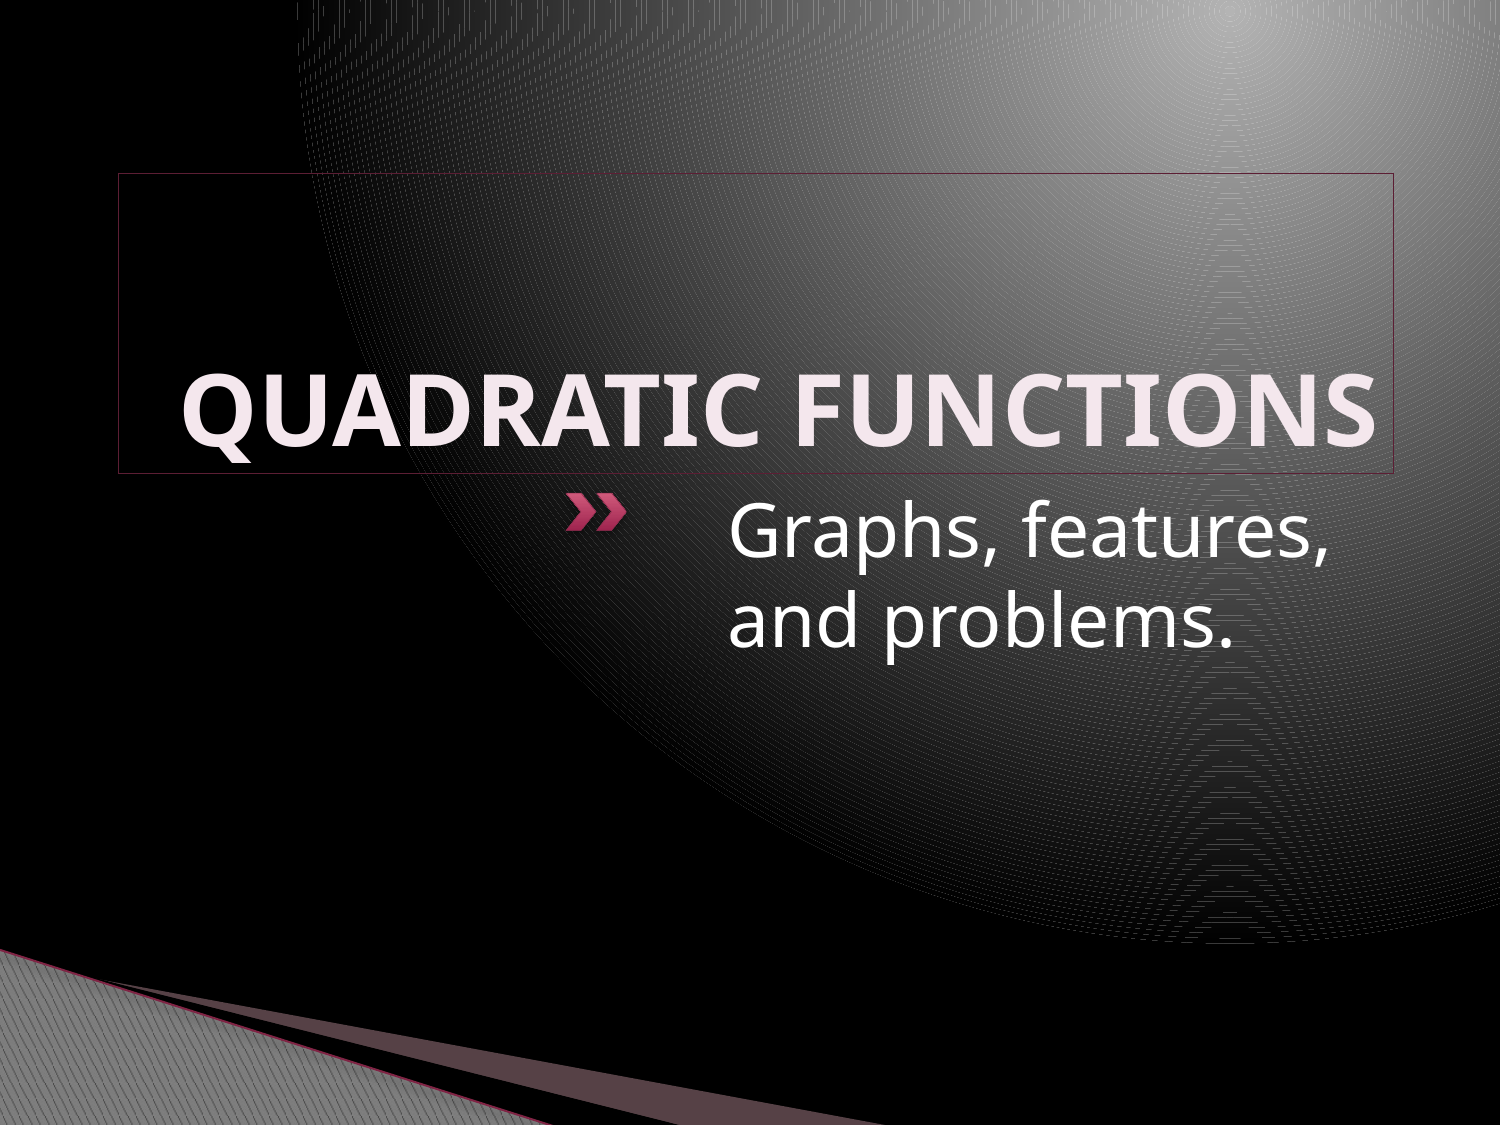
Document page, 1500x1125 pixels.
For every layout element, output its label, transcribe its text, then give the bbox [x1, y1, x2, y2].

list Graphs, features, and problems. [712, 474, 1425, 913]
picture [0, 952, 543, 1125]
title QUADRATIC FUNCTIONS [118, 173, 1394, 474]
